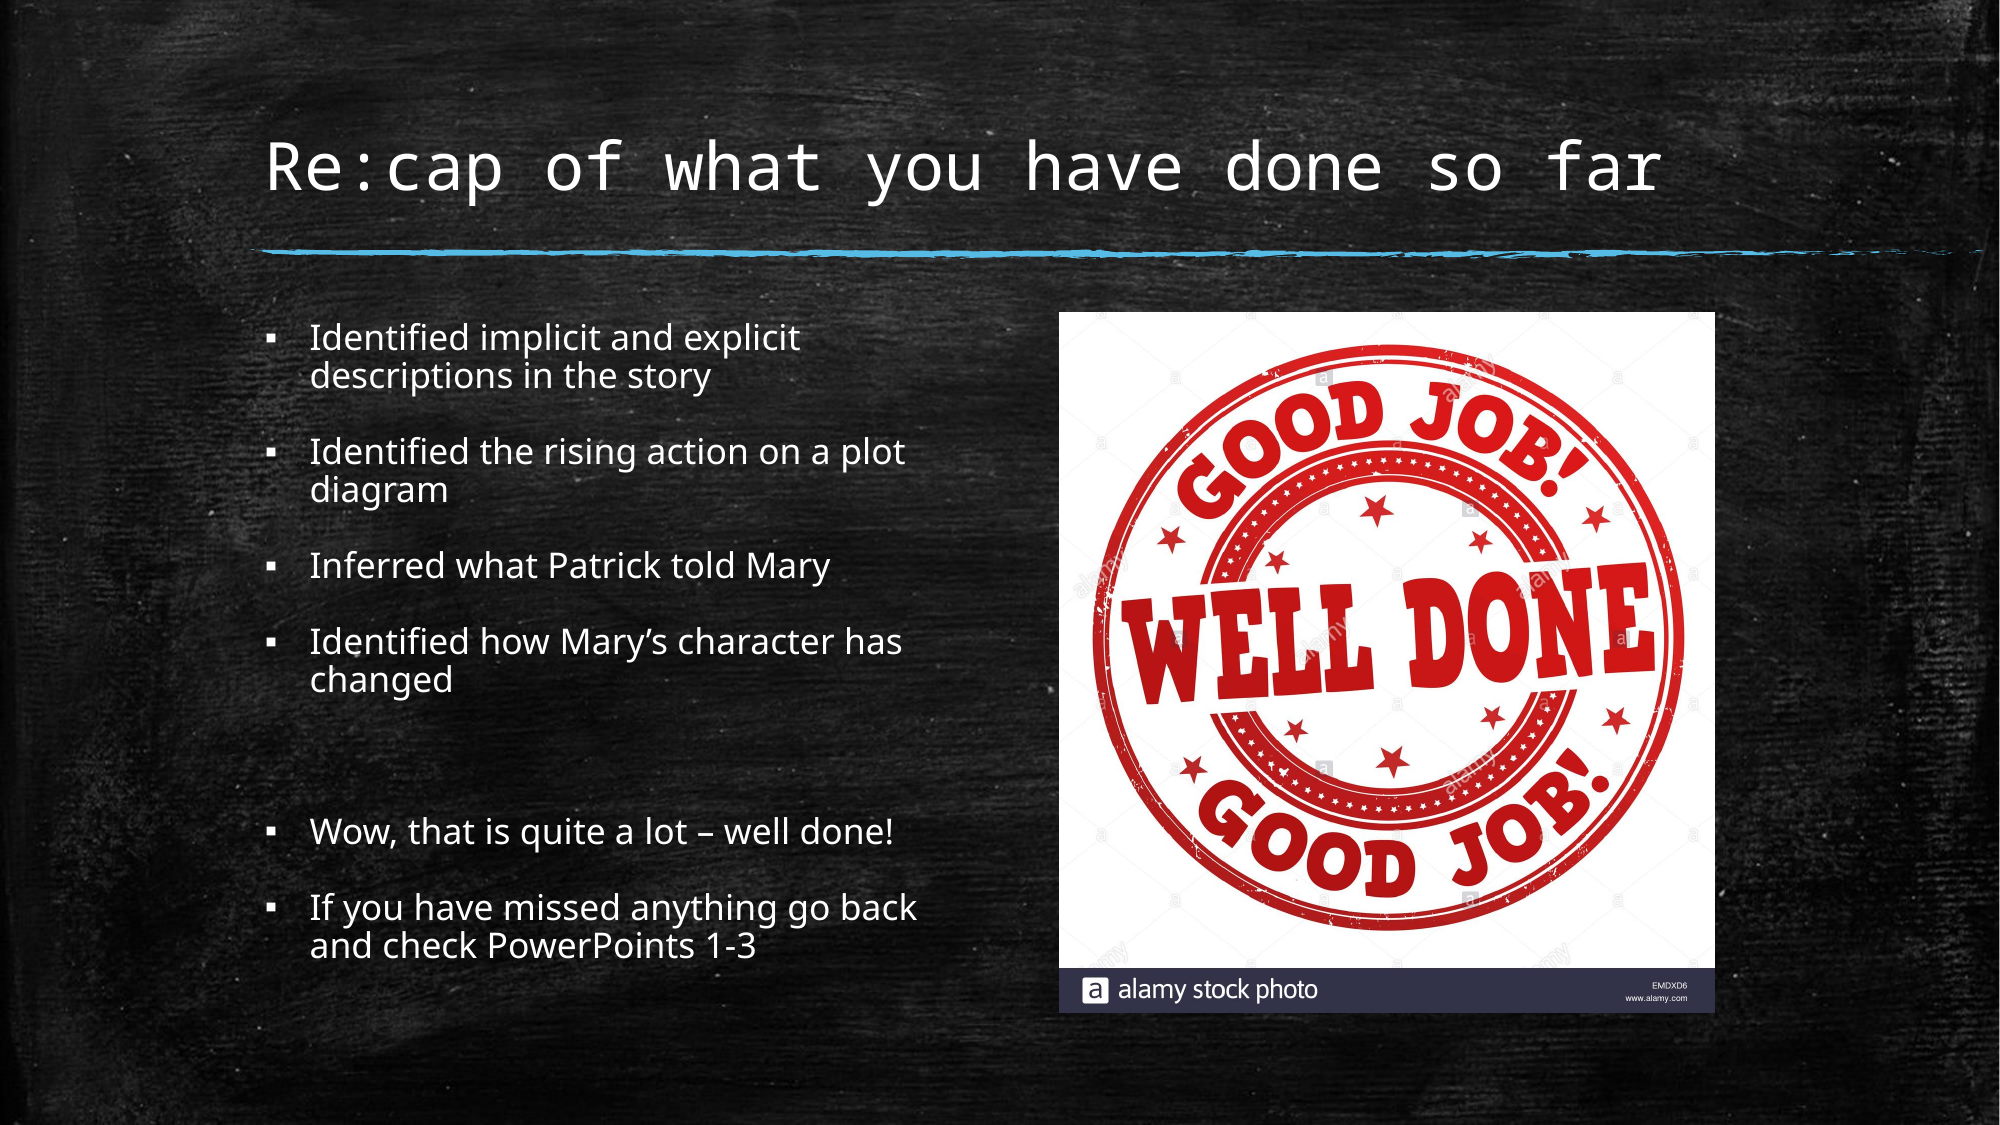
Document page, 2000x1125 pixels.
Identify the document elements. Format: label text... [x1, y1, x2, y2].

title Re:cap of what you have done so far [249, 45, 1750, 213]
picture [0, 0, 2000, 1125]
list Identified implicit and explicit descriptions in the story Identified the rising action on a plot diagram Inferred what Patrick told Mary Identified how Mary’s character has changed Wow, that is quite a lot – well done! If you have missed anything go back and check PowerPoints 1-3 [249, 312, 975, 1013]
